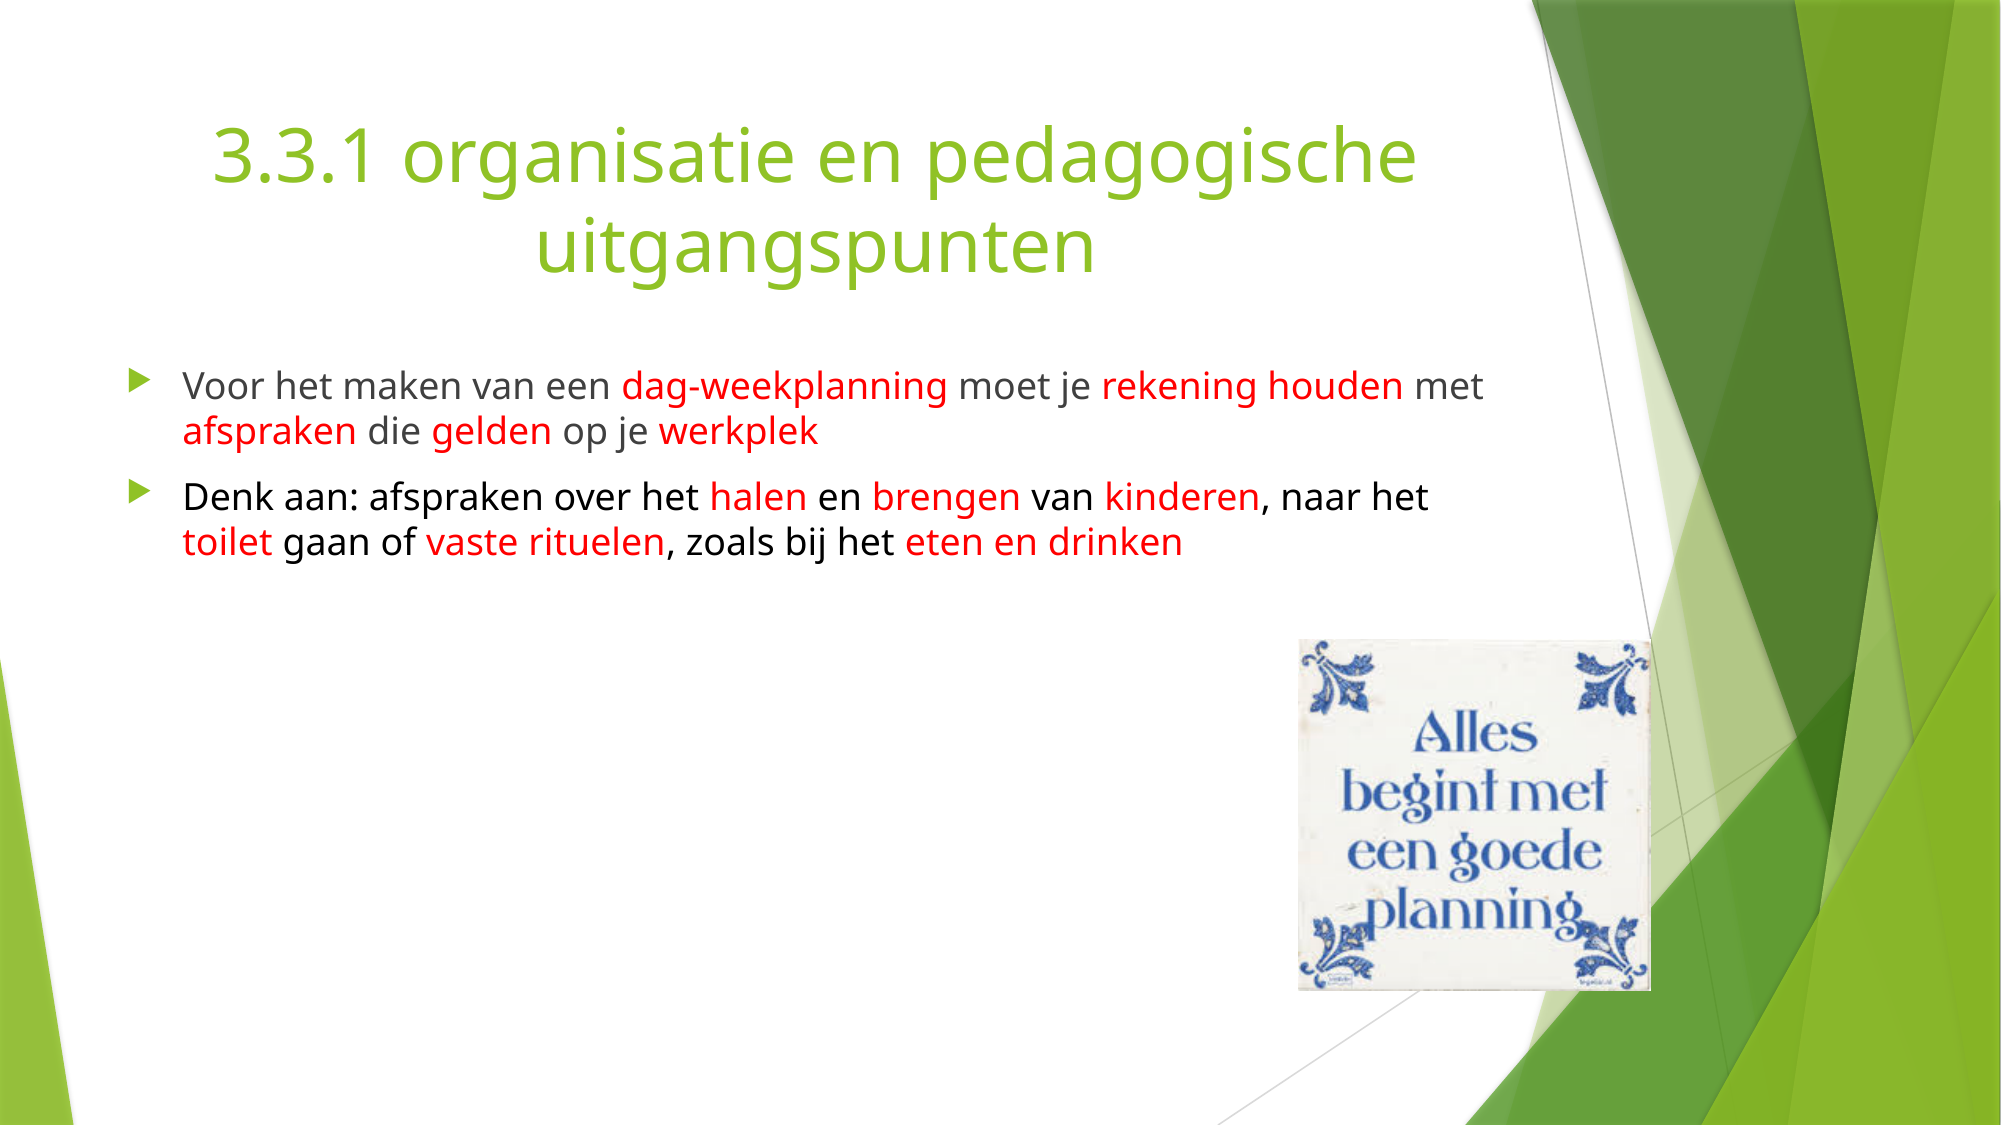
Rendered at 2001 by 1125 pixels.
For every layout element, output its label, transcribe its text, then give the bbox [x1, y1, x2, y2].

list Voor het maken van een dag-weekplanning moet je rekening houden met afspraken die gelden op je werkplek Denk aan: afspraken over het halen en brengen van kinderen, naar het toilet gaan of vaste rituelen, zoals bij het eten en drinken [111, 354, 1522, 992]
picture [1298, 638, 1651, 992]
title 3.3.1 organisatie en pedagogische uitgangspunten [111, 99, 1522, 317]
